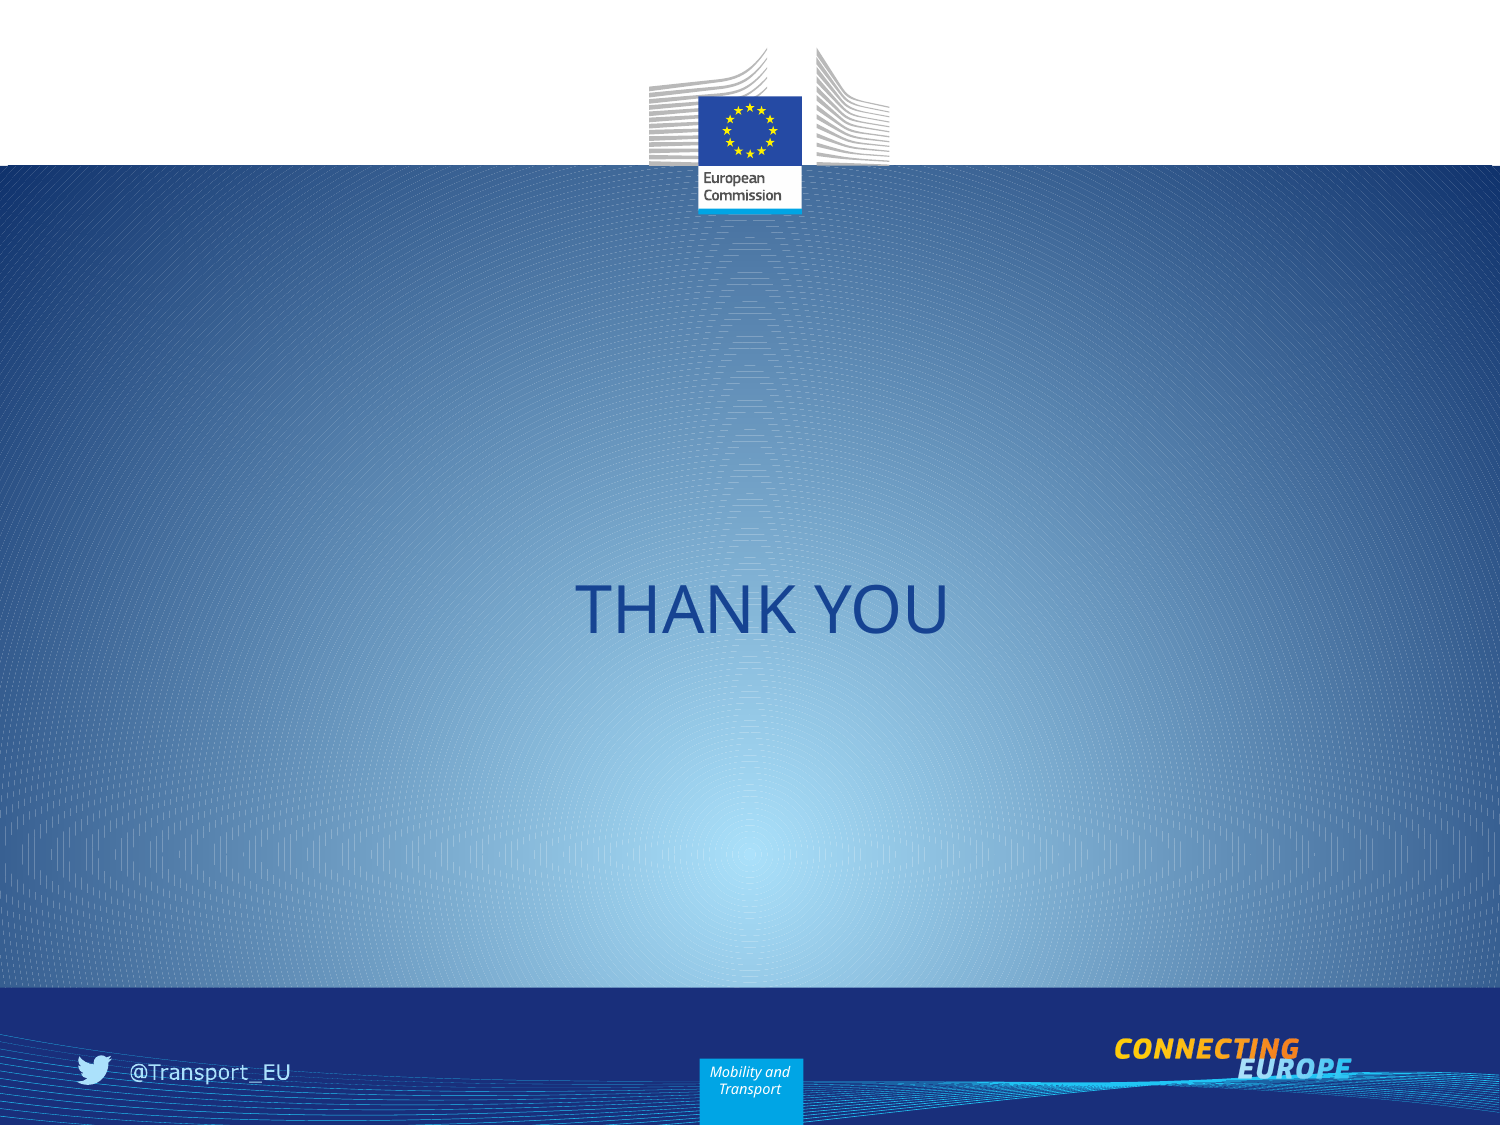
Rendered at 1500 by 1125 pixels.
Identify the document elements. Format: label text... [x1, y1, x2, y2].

picture [1112, 1036, 1355, 1081]
list THANK YOU [206, 349, 1338, 904]
